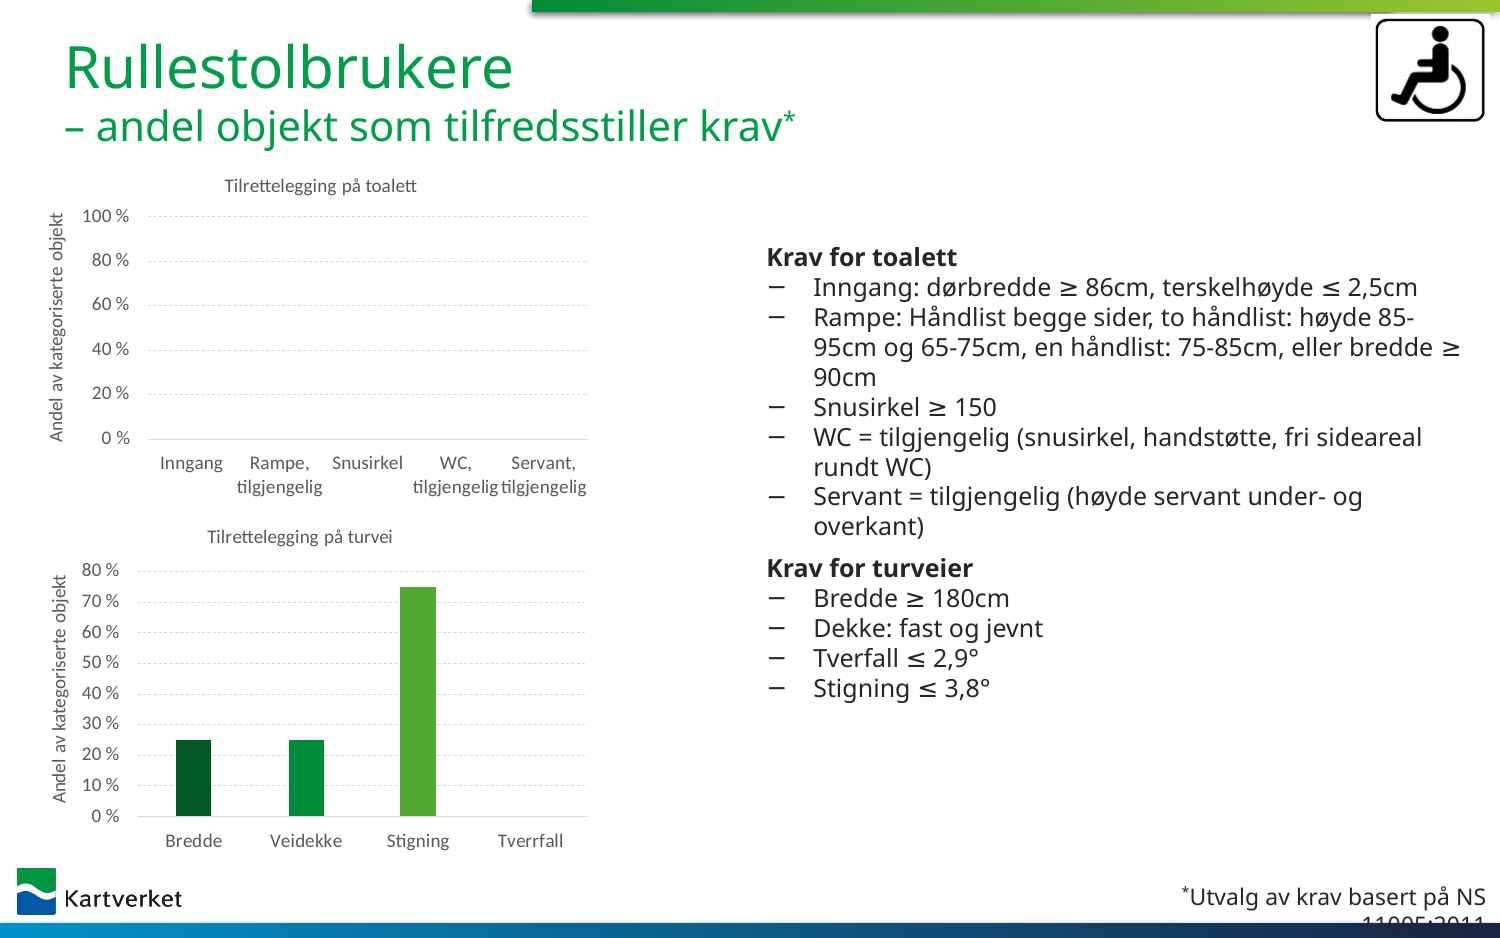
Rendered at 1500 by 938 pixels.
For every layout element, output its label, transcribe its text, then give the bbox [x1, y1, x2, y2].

text_box Krav for turveier Bredde ≥ 180cm Dekke: fast og jevnt Tverfall ≤ 2,9° Stigning ≤ 3,8° [751, 545, 1483, 710]
text_box *Utvalg av krav basert på NS 11005:2011 [1068, 873, 1500, 938]
picture [41, 166, 599, 505]
picture [41, 520, 598, 859]
text_box Rullestolbrukere – andel objekt som tilfredsstiller krav* [49, 14, 1431, 158]
text_box Krav for toalett Inngang: dørbredde ≥ 86cm, terskelhøyde ≤ 2,5cm Rampe: Håndlist begge sider, to håndlist: høyde 85-95cm og 65-75cm, en håndlist: 75-85cm, eller bredde ≥ 90cm Snusirkel ≥ 150 WC = tilgjengelig (snusirkel, handstøtte, fri sideareal rundt WC) Servant = tilgjengelig (høyde servant under- og overkant) [751, 234, 1483, 545]
picture [1371, 13, 1491, 127]
